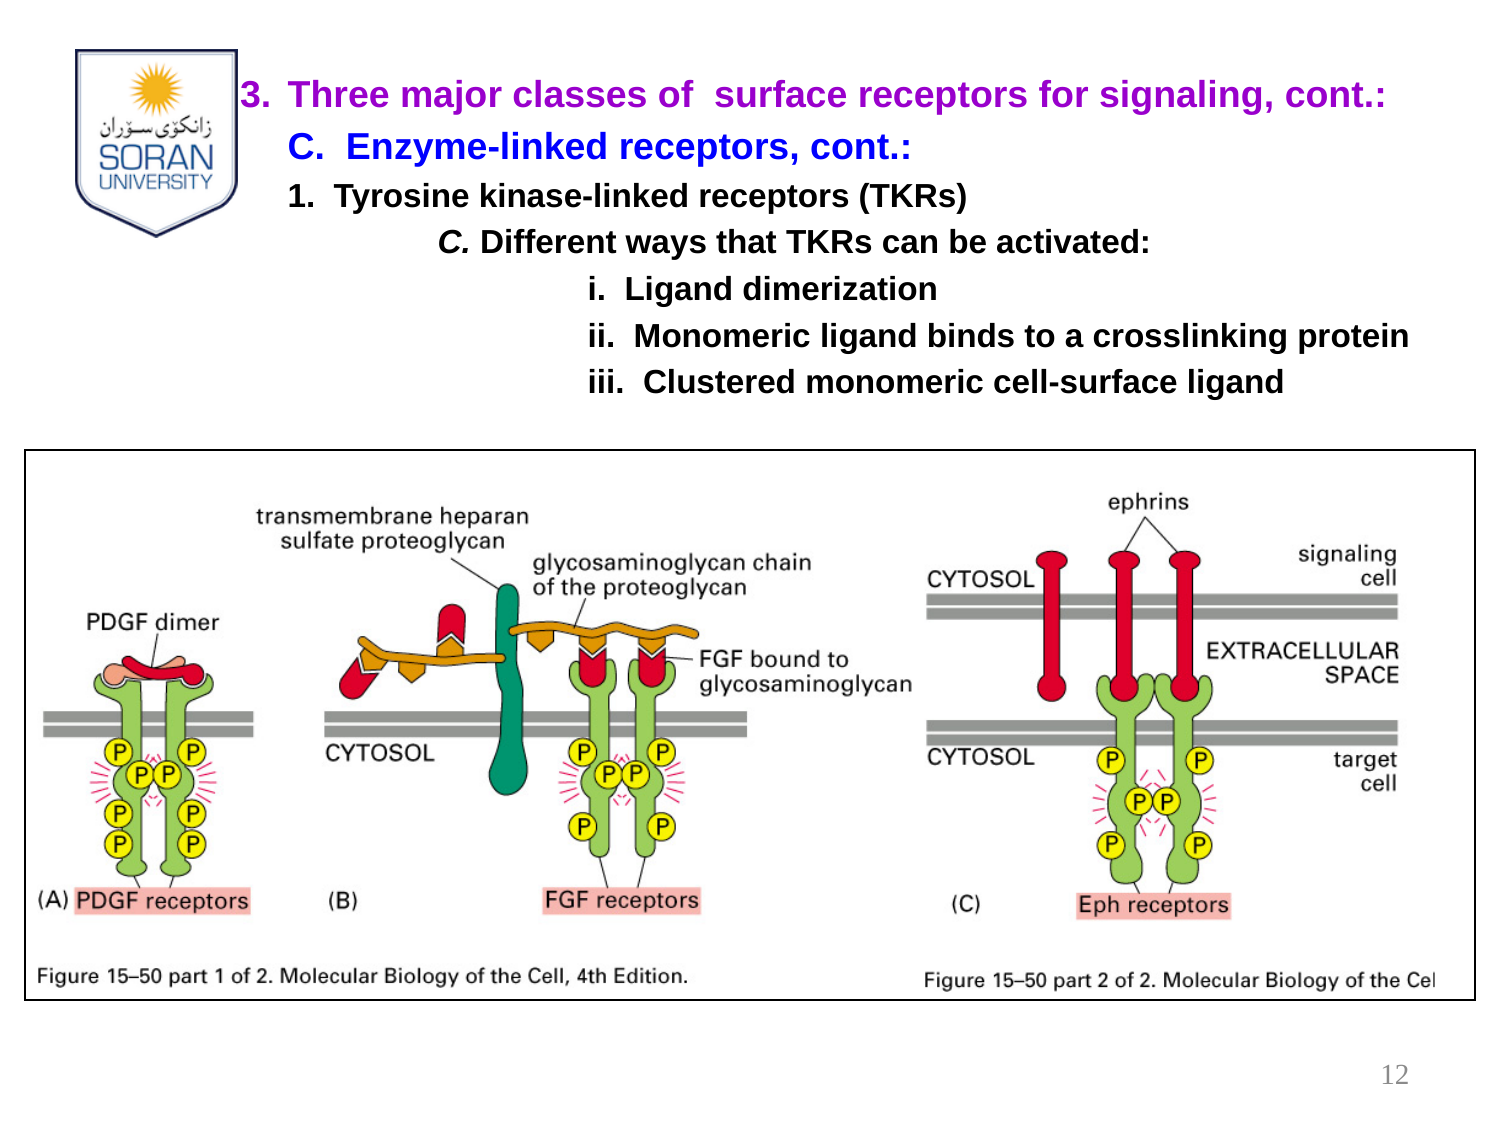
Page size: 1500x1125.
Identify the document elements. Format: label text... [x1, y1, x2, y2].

subtitle Three major classes of surface receptors for signaling, cont.: C. Enzyme-linked receptors, cont.: 1. Tyrosine kinase-linked receptors (TKRs) C. Different ways that TKRs can be activated: i. Ligand dimerization ii. Monomeric ligand binds to a crosslinking protein iii. Clustered monomeric cell-surface ligand [225, 62, 1463, 450]
picture [37, 501, 913, 988]
picture [75, 49, 238, 238]
text_box [24, 450, 1475, 1000]
slide_number 12 [1074, 1042, 1425, 1103]
picture [924, 487, 1435, 992]
